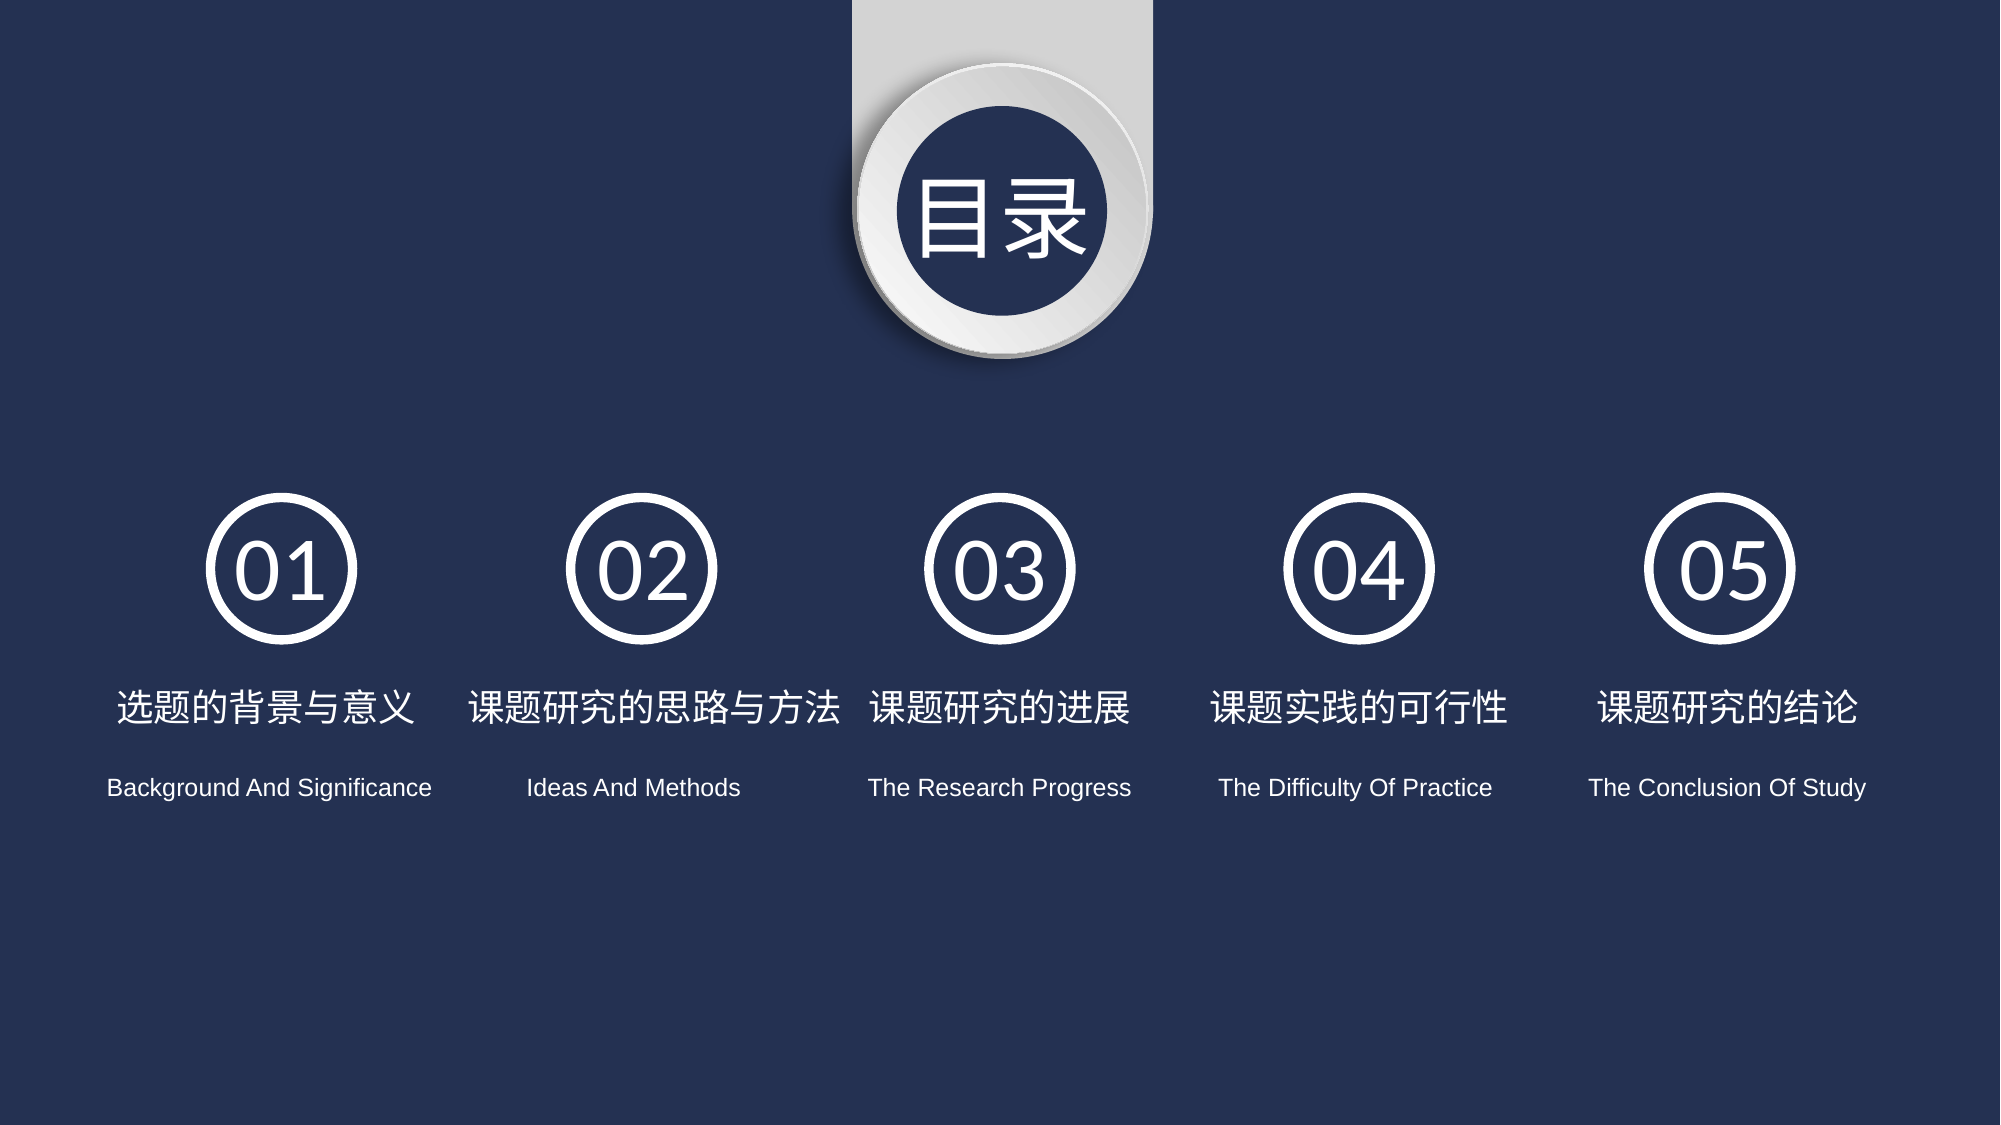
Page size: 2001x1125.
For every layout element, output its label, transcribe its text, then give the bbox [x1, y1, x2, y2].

text_box [928, 539, 935, 598]
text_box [783, 0, 1222, 291]
text_box 02 [578, 501, 710, 627]
text_box 课题研究的结论 [1320, 676, 2000, 737]
text_box Ideas And Methods [222, 763, 588, 809]
text_box [1337, 497, 1382, 501]
text_box The Difficulty Of Practice [947, 763, 1315, 809]
text_box [619, 497, 664, 501]
text_box [1648, 530, 1660, 607]
text_box 01 [216, 501, 347, 627]
text_box 选题的背景与意义 [0, 676, 247, 737]
text_box [1066, 542, 1071, 595]
text_box [601, 627, 683, 640]
text_box 课题研究的进展 [593, 676, 952, 737]
text_box 05 [1660, 501, 1791, 627]
text_box 课题实践的可行性 [952, 676, 1320, 737]
text_box 03 [935, 501, 1066, 627]
text_box [959, 627, 1041, 640]
text_box The Research Progress [588, 763, 947, 809]
text_box [1288, 542, 1293, 595]
text_box The Conclusion Of Study [1315, 763, 2000, 809]
text_box [570, 536, 578, 601]
text_box [259, 497, 304, 501]
text_box [1697, 497, 1743, 501]
text_box Background And Significance [0, 763, 222, 809]
text_box [347, 541, 353, 597]
text_box [210, 541, 216, 597]
text_box [240, 627, 323, 640]
text_box 04 [1293, 501, 1425, 627]
text_box [1425, 541, 1431, 596]
text_box [1679, 627, 1761, 640]
text_box [1318, 627, 1400, 640]
text_box 课题研究的思路与方法 [247, 676, 593, 737]
text_box [977, 497, 1023, 501]
